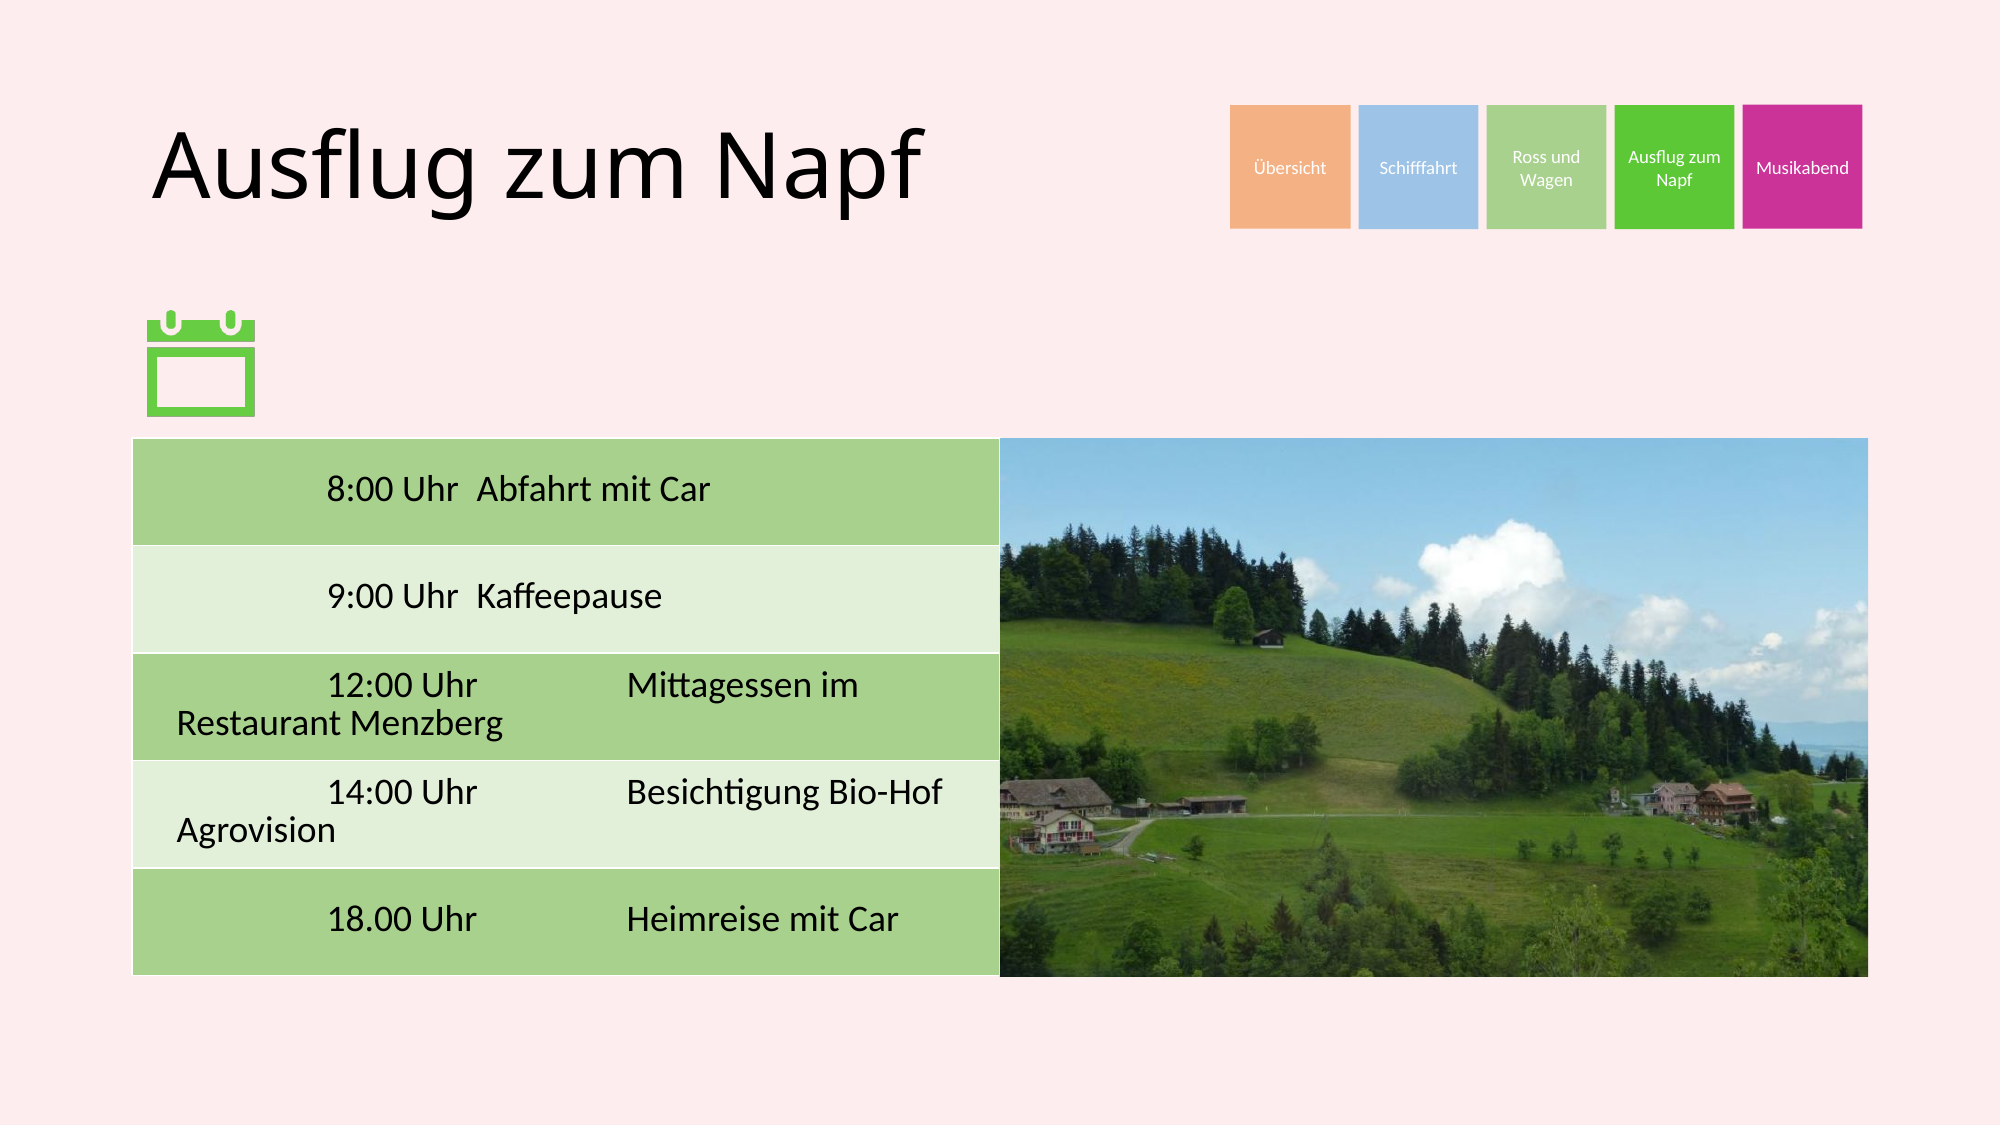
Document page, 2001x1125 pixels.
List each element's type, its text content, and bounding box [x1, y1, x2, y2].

table_cell 9:00 Uhr Kaffeepause [133, 546, 999, 652]
table_cell 12:00 Uhr Mittagessen im Restaurant Menzberg [133, 654, 999, 760]
picture [125, 288, 276, 438]
table_header 8:00 Uhr Abfahrt mit Car [133, 439, 999, 545]
table_cell 14:00 Uhr Besichtigung Bio-Hof Agrovision [133, 761, 999, 867]
picture [999, 437, 1869, 977]
title Ausflug zum Napf [137, 59, 1196, 278]
table_cell 18.00 Uhr Heimreise mit Car [133, 869, 999, 975]
